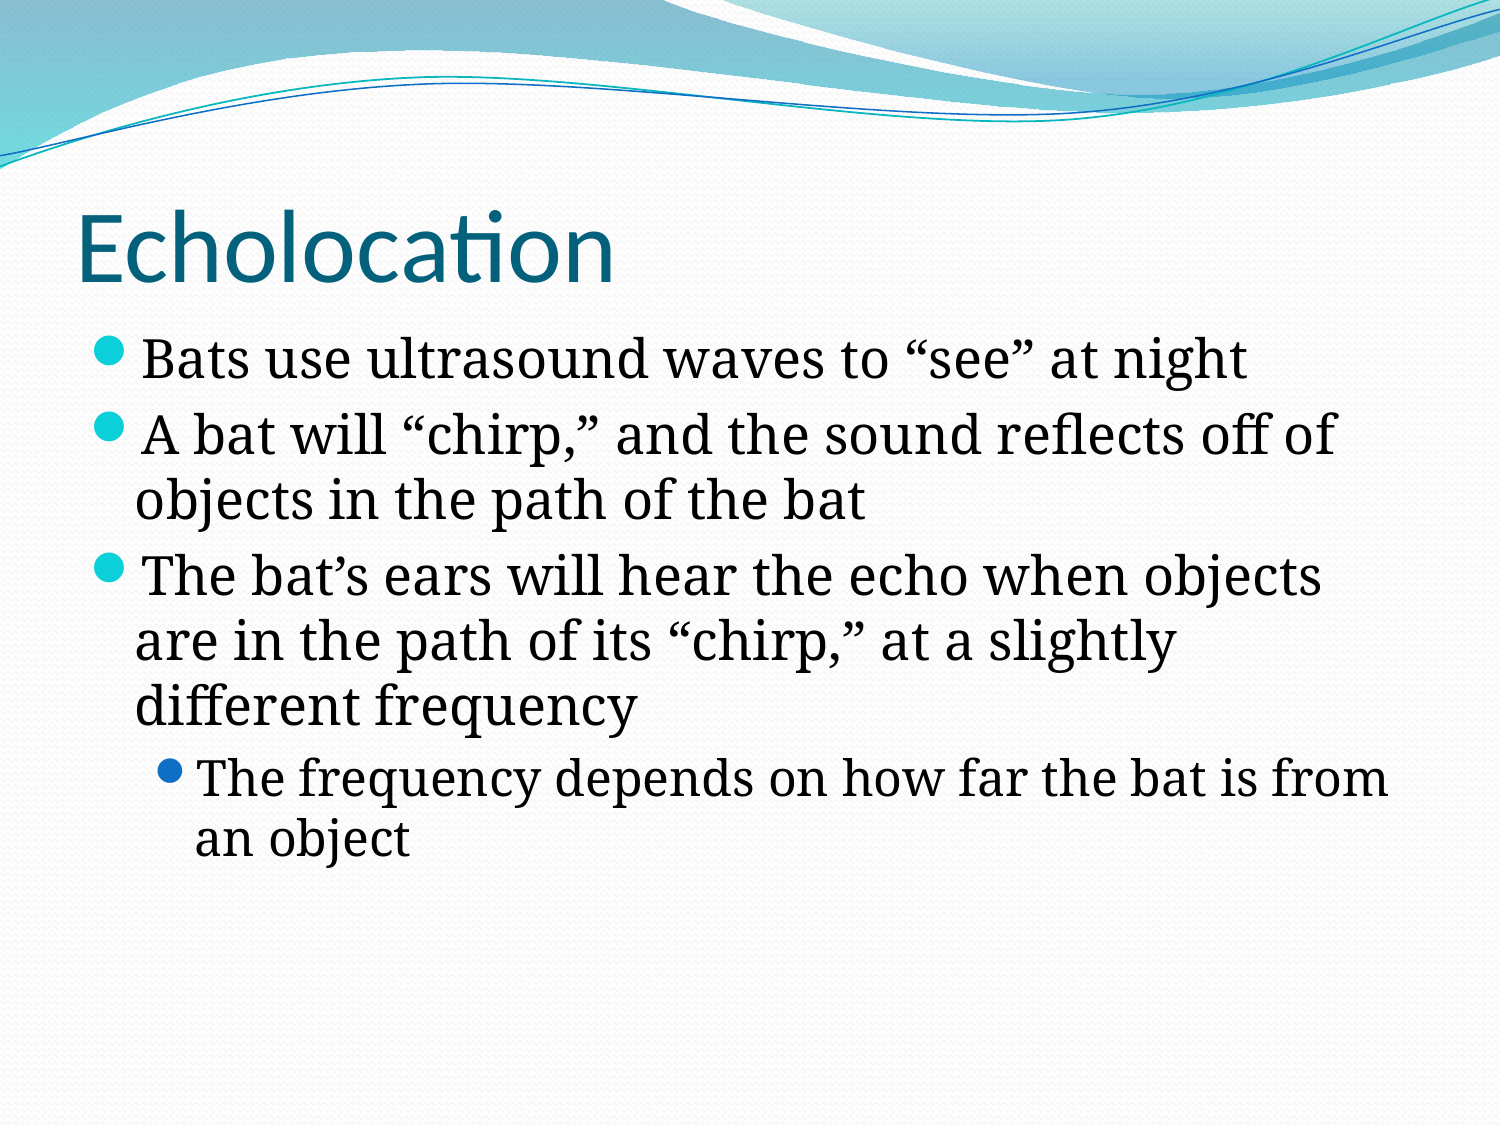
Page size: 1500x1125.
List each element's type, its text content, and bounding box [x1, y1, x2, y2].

title Echolocation [75, 115, 1425, 303]
list Bats use ultrasound waves to “see” at night A bat will “chirp,” and the sound reflects off of objects in the path of the bat The bat’s ears will hear the echo when objects are in the path of its “chirp,” at a slightly different frequency The frequency depends on how far the bat is from an object [75, 317, 1425, 1038]
